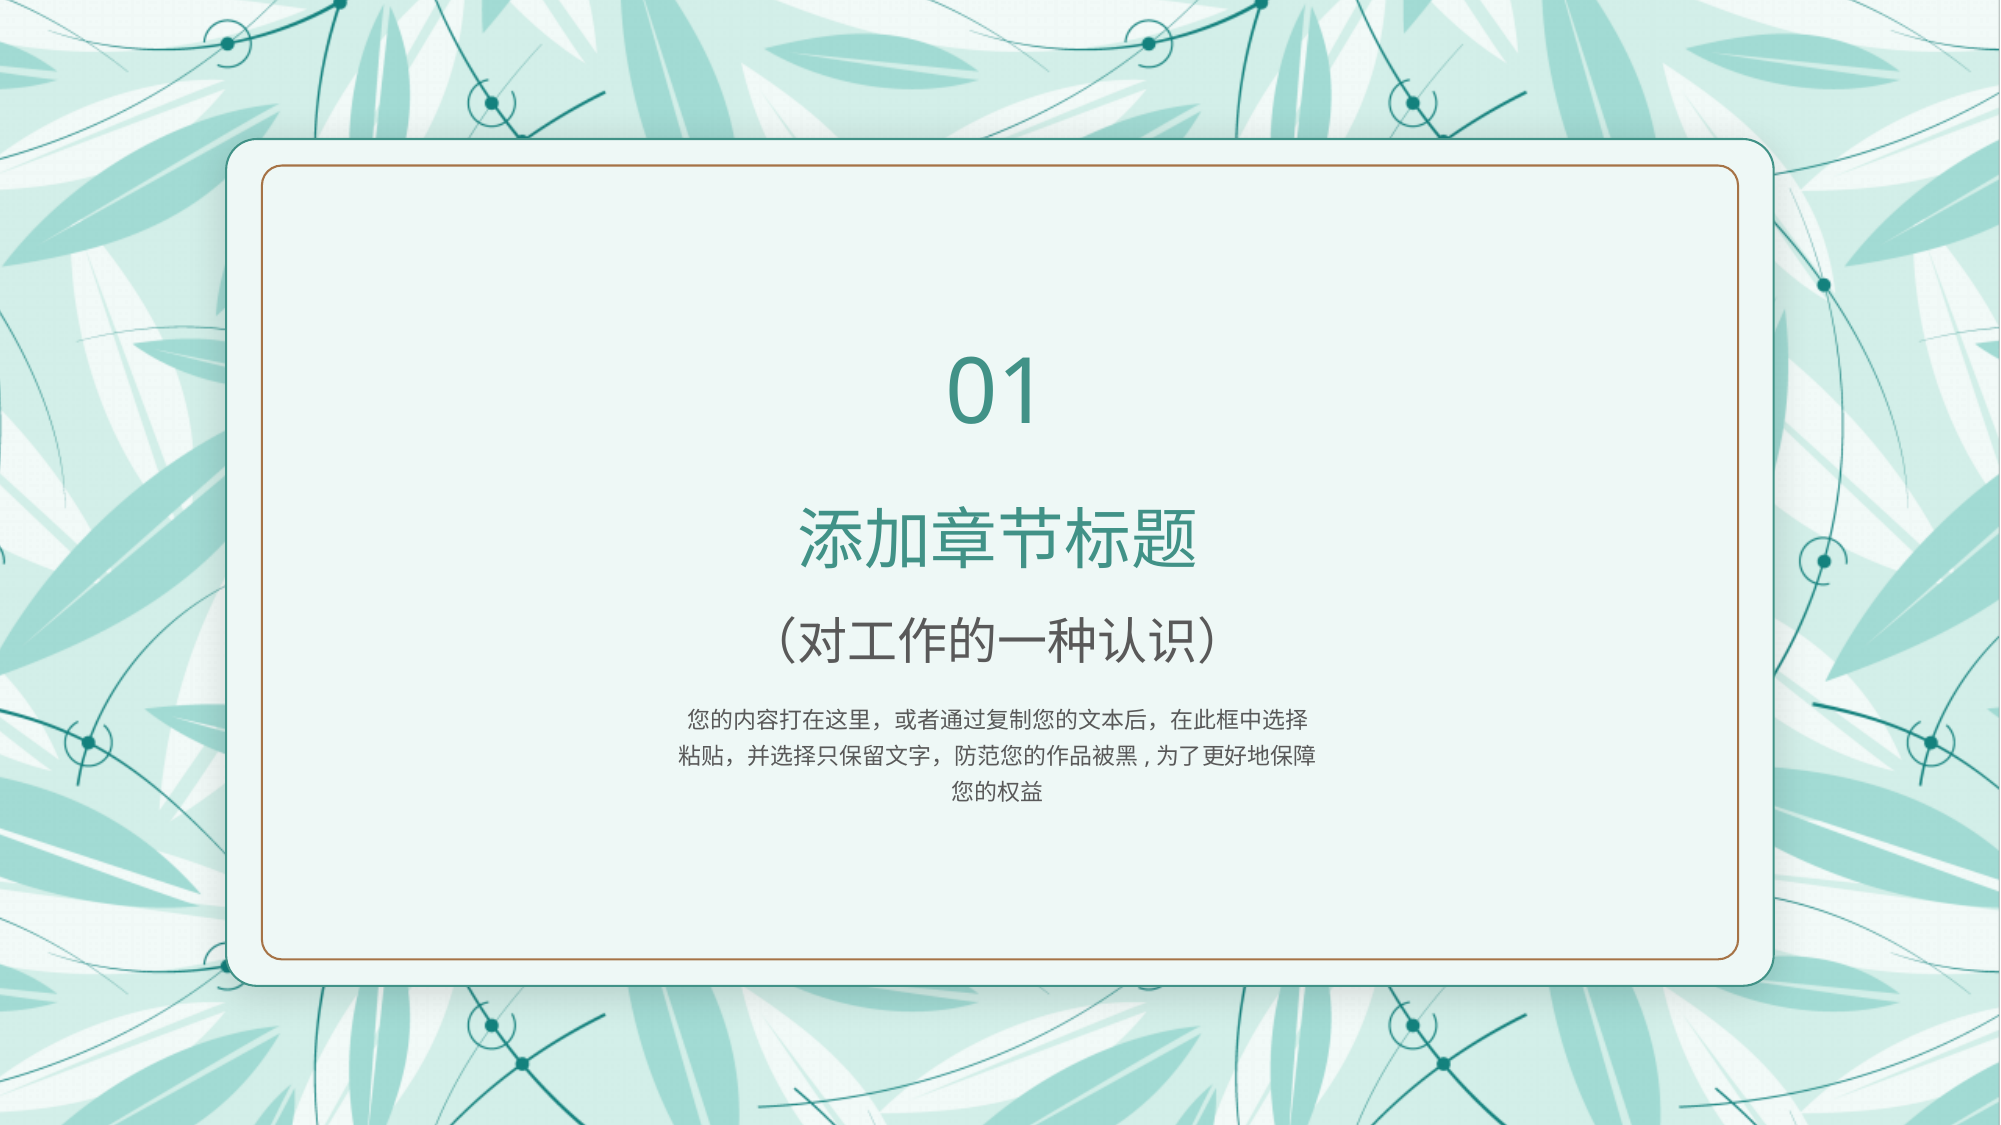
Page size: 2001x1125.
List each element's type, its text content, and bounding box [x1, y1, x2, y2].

text_box 您的内容打在这里，或者通过复制您的文本后，在此框中选择粘贴，并选择只保留文字，防范您的作品被黑,为了更好地保障您的权益 [663, 690, 1333, 813]
text_box [225, 137, 1775, 987]
picture [0, 0, 2001, 1125]
text_box 添加章节标题 [782, 449, 1213, 585]
text_box [260, 164, 1740, 961]
text_box 01 [753, 324, 1242, 450]
text_box （对工作的一种认识） [732, 571, 1263, 677]
